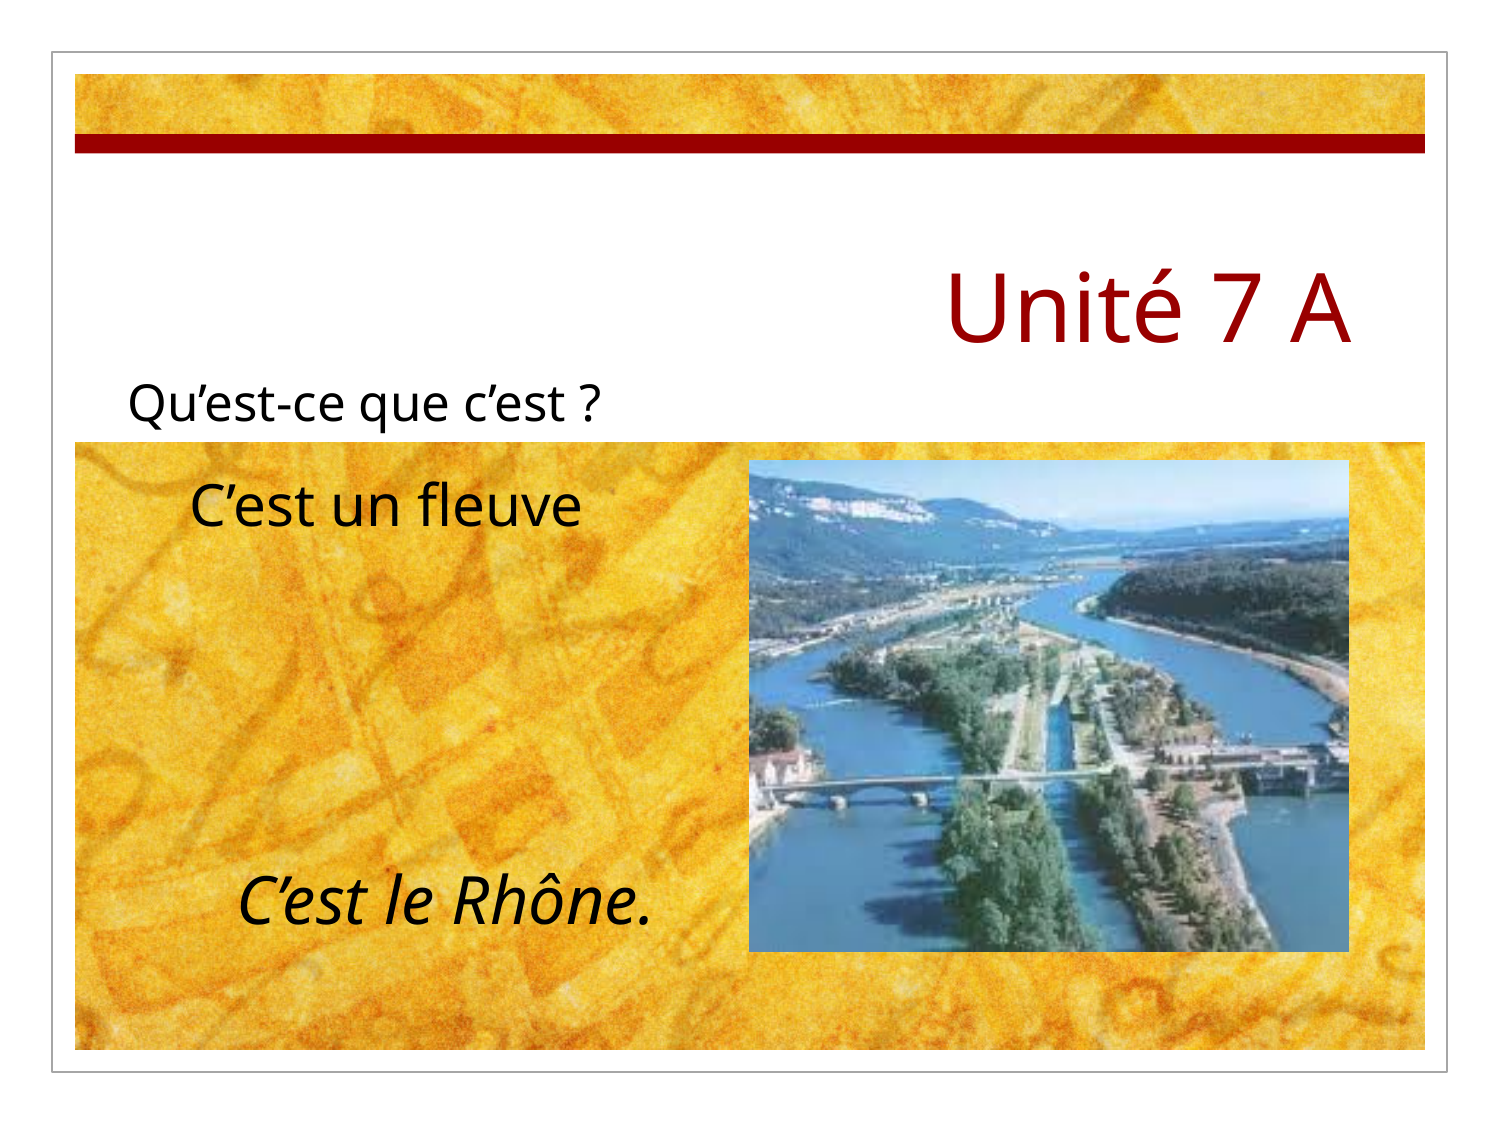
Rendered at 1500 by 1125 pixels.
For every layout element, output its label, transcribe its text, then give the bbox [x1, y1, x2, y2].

subtitle Qu’est-ce que c’est ? [112, 362, 1392, 439]
text_box C’est un fleuve [175, 460, 628, 616]
picture [75, 442, 1425, 1050]
text_box C’est le Rhône. [221, 850, 671, 946]
picture [75, 74, 1425, 134]
title Unité 7 A [112, 158, 1392, 362]
